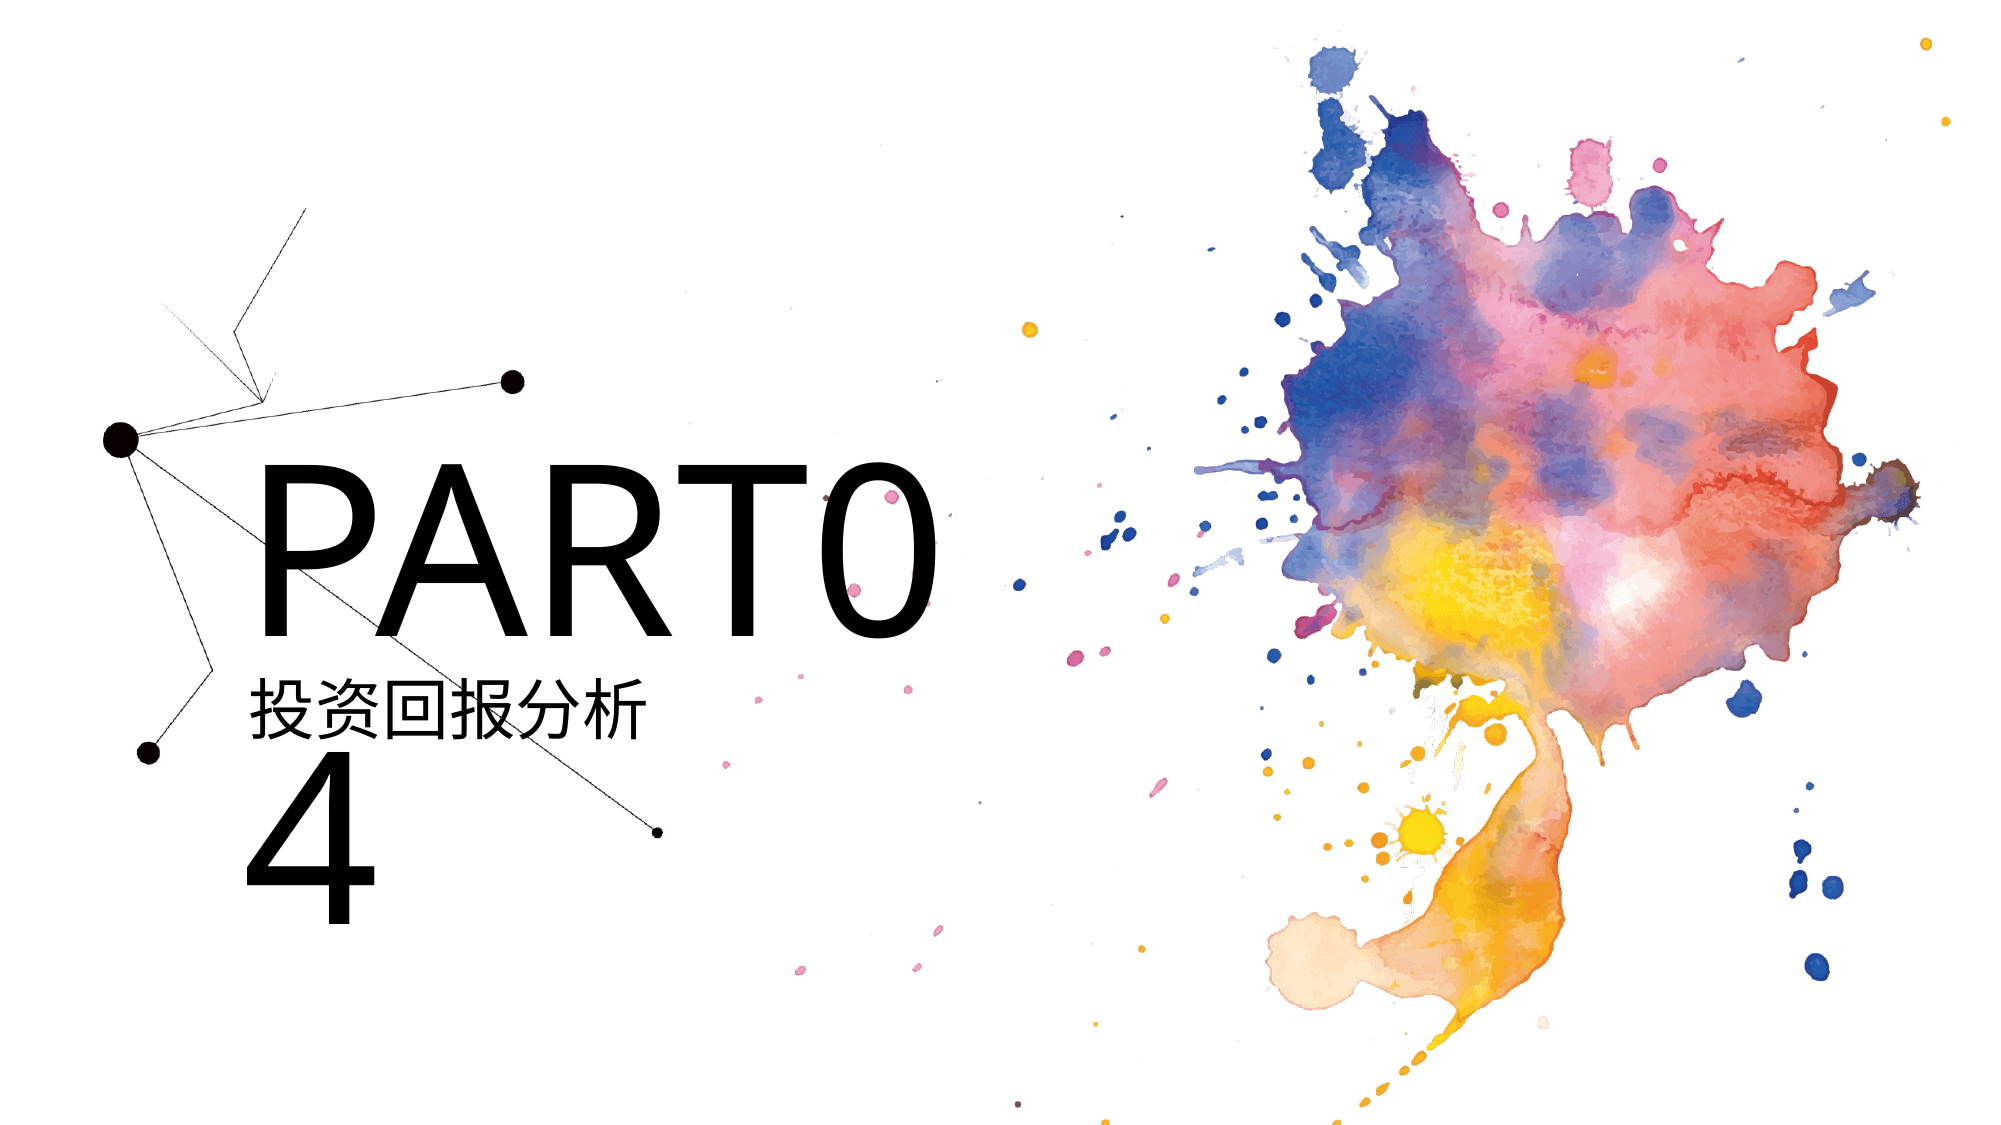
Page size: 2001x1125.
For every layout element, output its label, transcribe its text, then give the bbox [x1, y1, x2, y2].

picture [16, 31, 1955, 1125]
text_box PART04 [227, 832, 685, 980]
